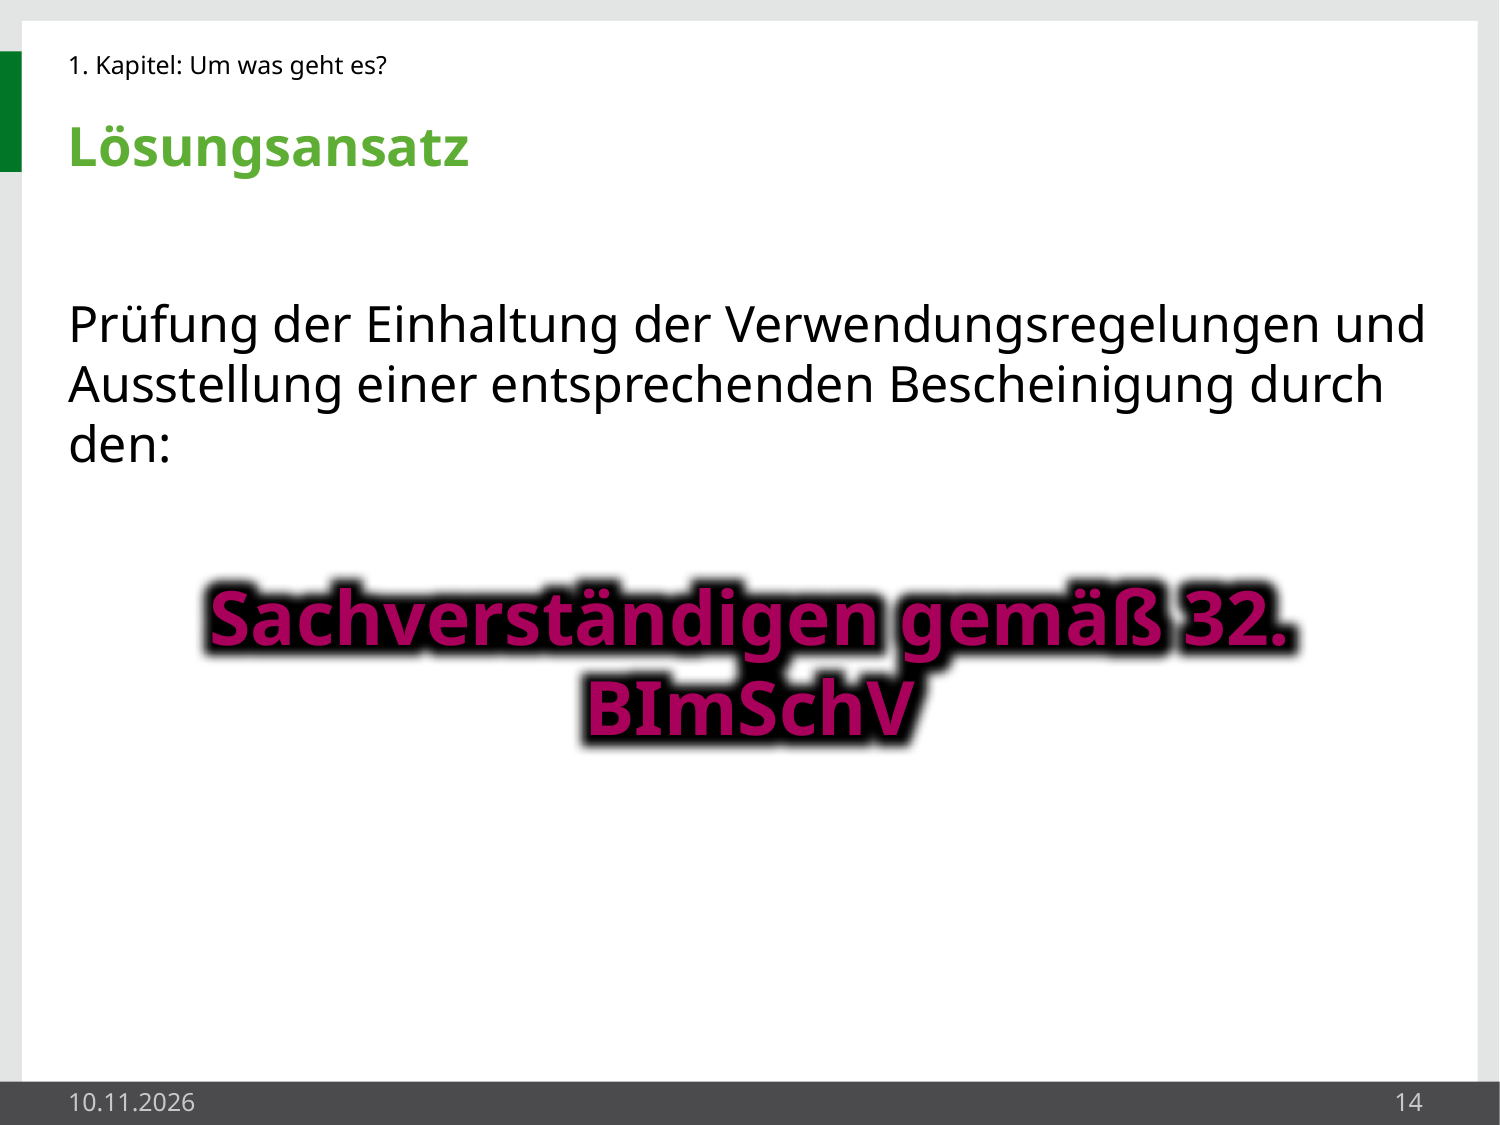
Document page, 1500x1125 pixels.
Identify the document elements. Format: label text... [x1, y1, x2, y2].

list Prüfung der Einhaltung der Verwendungsregelungen und Ausstellung einer entsprechenden Bescheinigung durch den: [68, 292, 1436, 544]
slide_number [68, 1082, 231, 1125]
text_box Sachverständigen gemäß 32. BImSchV [41, 562, 1460, 716]
slide_number 14 [1331, 1082, 1423, 1125]
list 1. Kapitel: Um was geht es? [67, 49, 1415, 88]
list Prüfung der Einhaltung der Verwendungsregelungen und Ausstellung einer entsprechenden Bescheinigung durch den: [68, 736, 1436, 740]
title Lösungsansatz [67, 77, 1427, 178]
